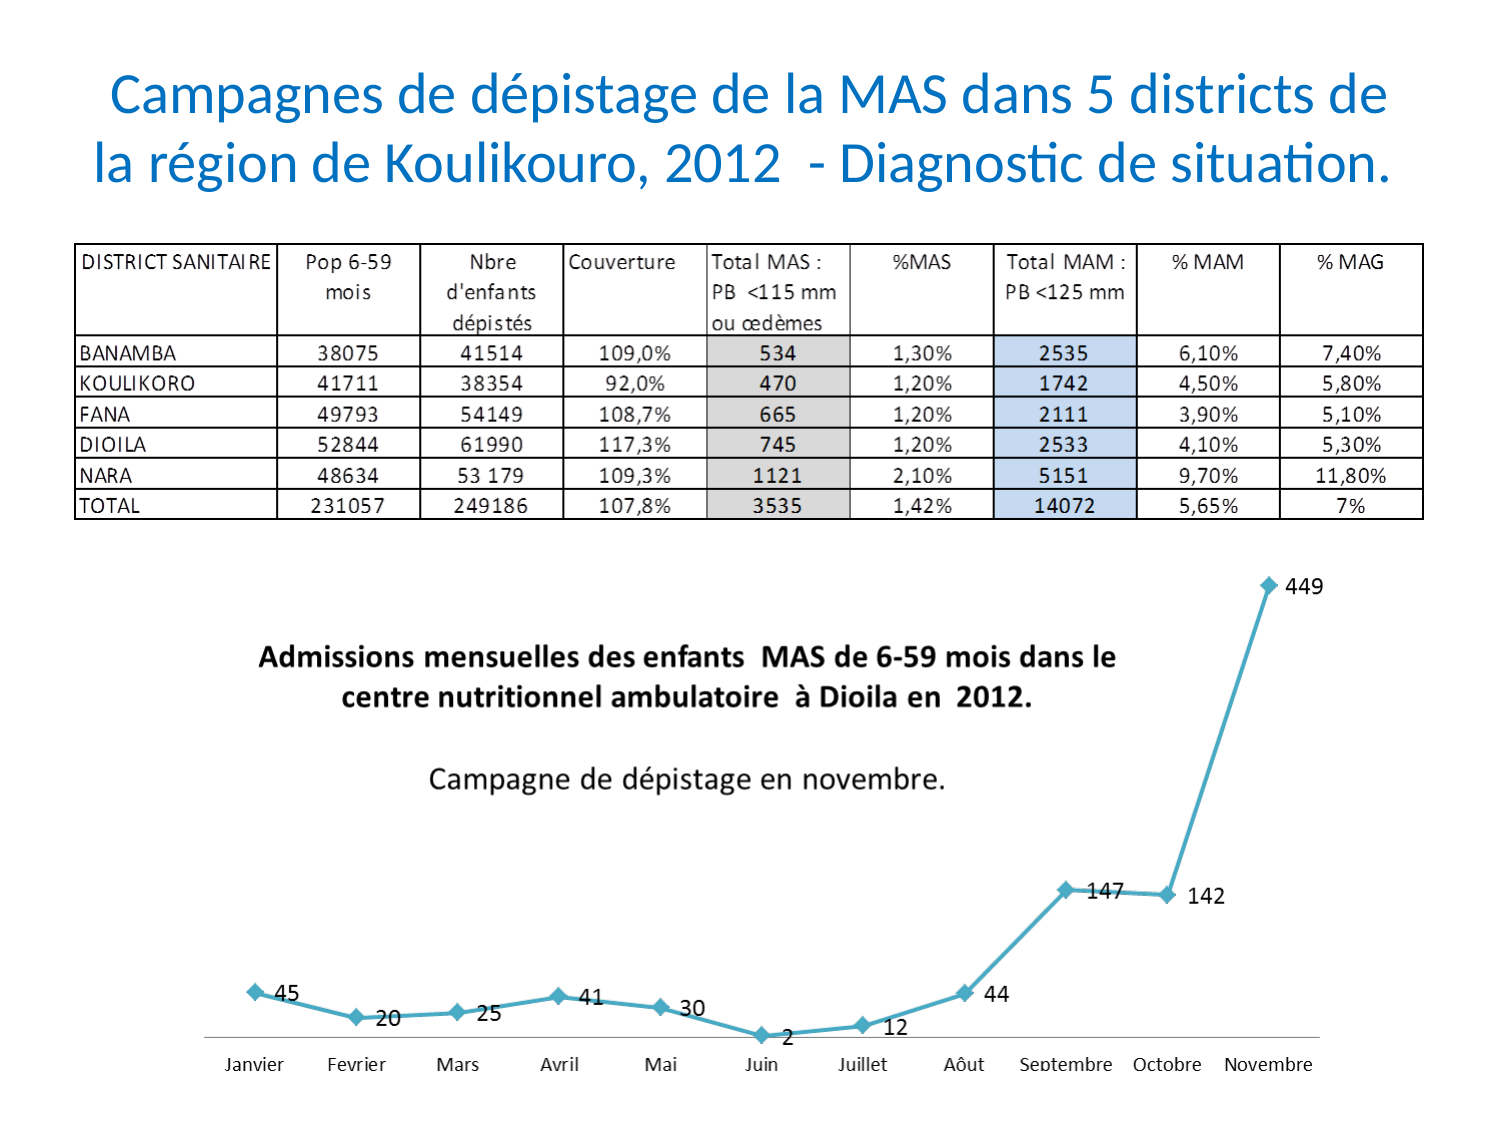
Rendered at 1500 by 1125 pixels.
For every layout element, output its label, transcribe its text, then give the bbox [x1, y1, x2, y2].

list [74, 243, 1426, 521]
picture [170, 455, 1330, 1071]
title Campagnes de dépistage de la MAS dans 5 districts de la région de Koulikouro, 2012 - Diagnostic de situation. [74, 30, 1425, 219]
